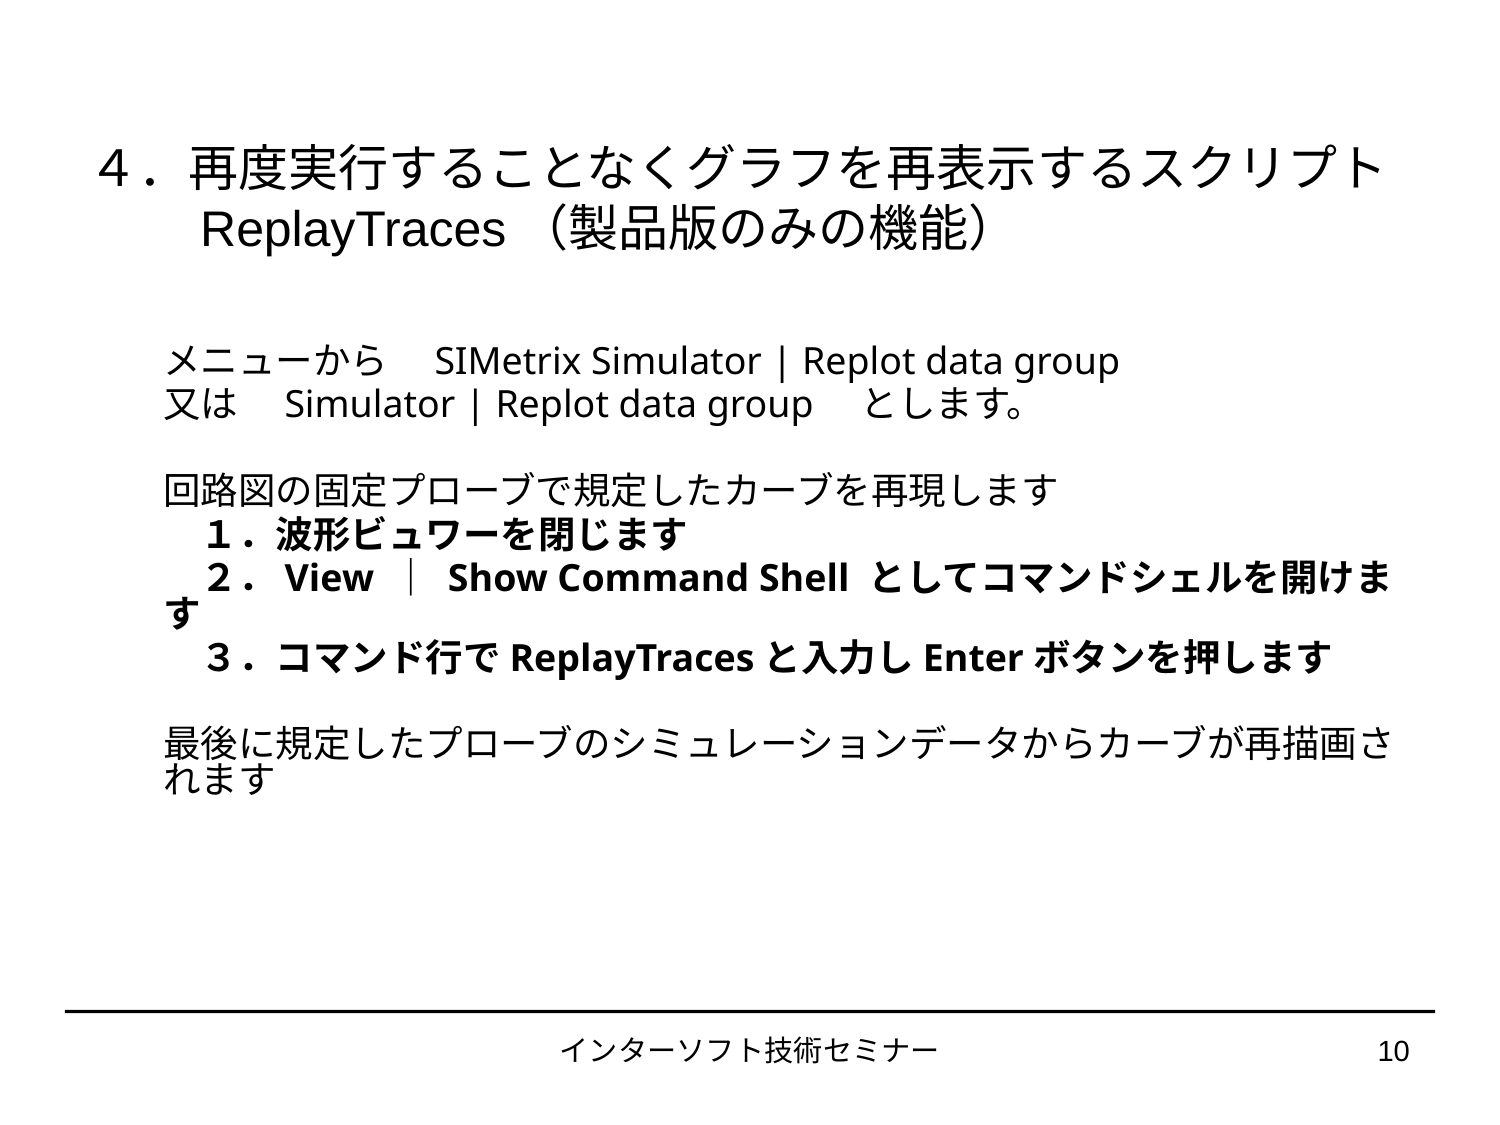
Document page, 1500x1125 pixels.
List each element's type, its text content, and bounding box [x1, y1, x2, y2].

title ４．再度実行することなくグラフを再表示するスクリプト ReplayTraces（製品版のみの機能） [73, 113, 1434, 279]
slide_number 10 [1074, 1024, 1425, 1103]
text_box [64, 1009, 1436, 1014]
footer インターソフト技術セミナー [512, 1024, 988, 1103]
list メニューから SIMetrix Simulator | Replot data group 又は Simulator | Replot data group とします。 回路図の固定プローブで規定したカーブを再現します １．波形ビュワーを閉じます ２．View ｜ Show Command Shell としてコマンドシェルを開けます ３．コマンド行でReplayTracesと入力しEnterボタンを押します 最後に規定したプローブのシミュレーションデータからカーブが再描画されます [73, 338, 1425, 764]
